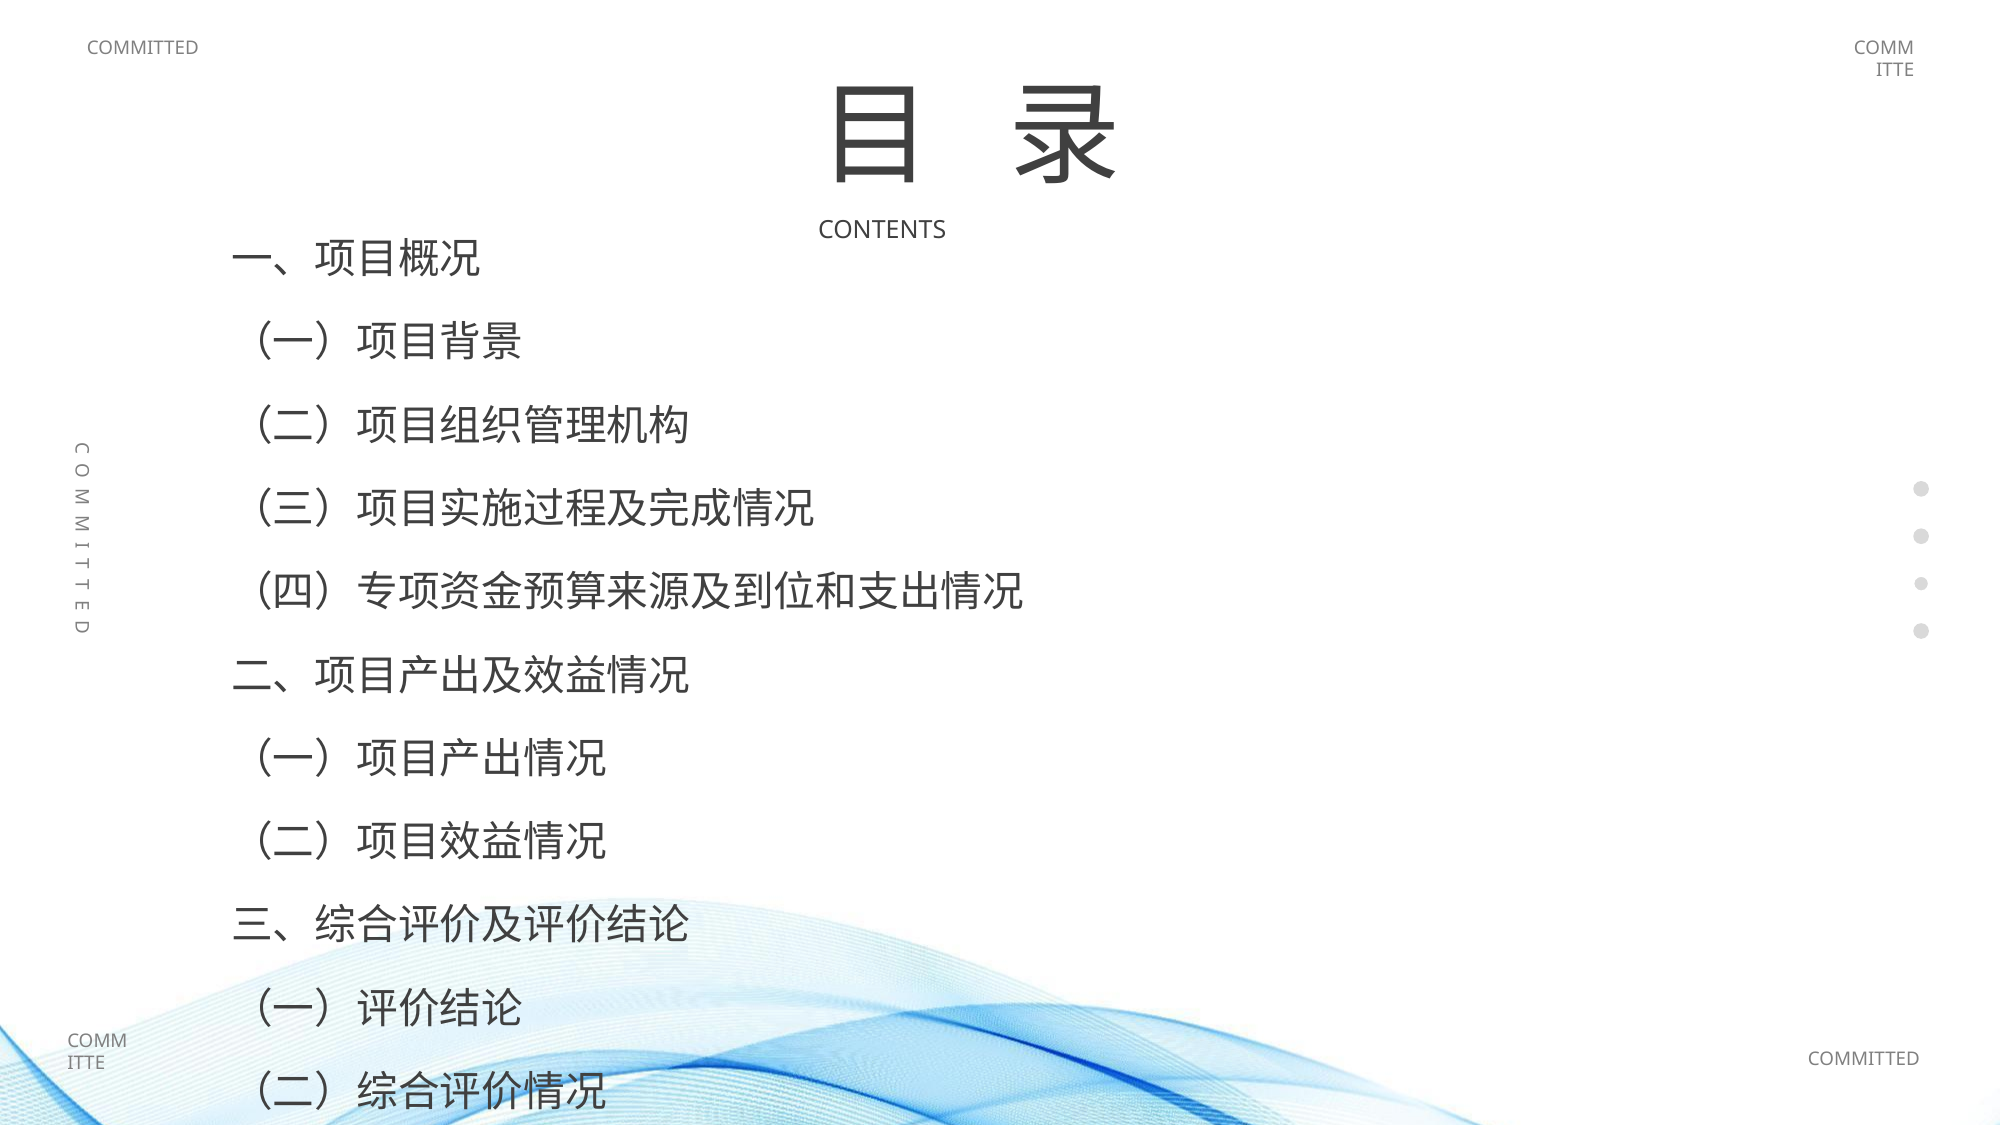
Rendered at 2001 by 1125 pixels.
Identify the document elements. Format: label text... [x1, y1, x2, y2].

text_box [1913, 480, 1929, 639]
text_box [216, 191, 1625, 1125]
text_box COMMITTED [72, 28, 362, 66]
text_box 目 录 [749, 54, 1192, 191]
text_box COMM ITTE [1639, 28, 1929, 88]
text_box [0, 560, 216, 1125]
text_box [1625, 560, 2000, 1125]
text_box C O M M I T T E D [48, 427, 102, 560]
